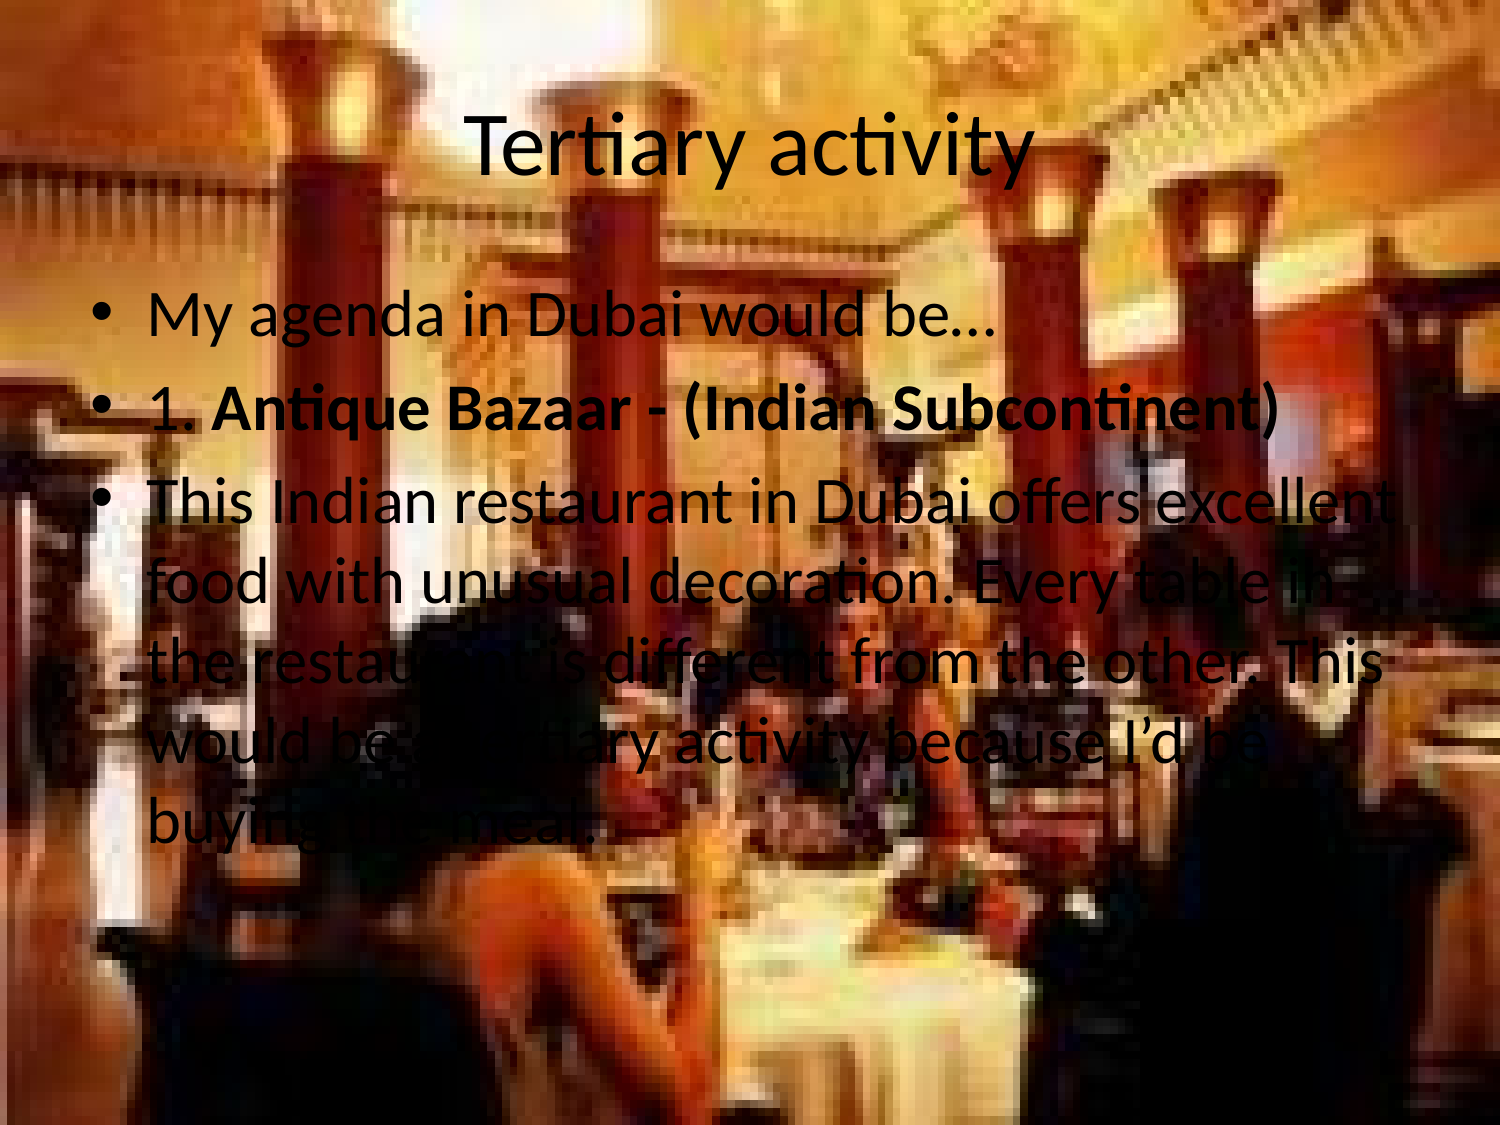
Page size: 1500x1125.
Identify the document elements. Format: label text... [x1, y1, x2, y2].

list My agenda in Dubai would be… 1. Antique Bazaar - (Indian Subcontinent) This Indian restaurant in Dubai offers excellent food with unusual decoration. Every table in the restaurant is different from the other. This would be a tertiary activity because I’d be buying the meal. [75, 262, 1425, 1005]
picture [0, 0, 1500, 1125]
title Tertiary activity [75, 45, 1425, 233]
